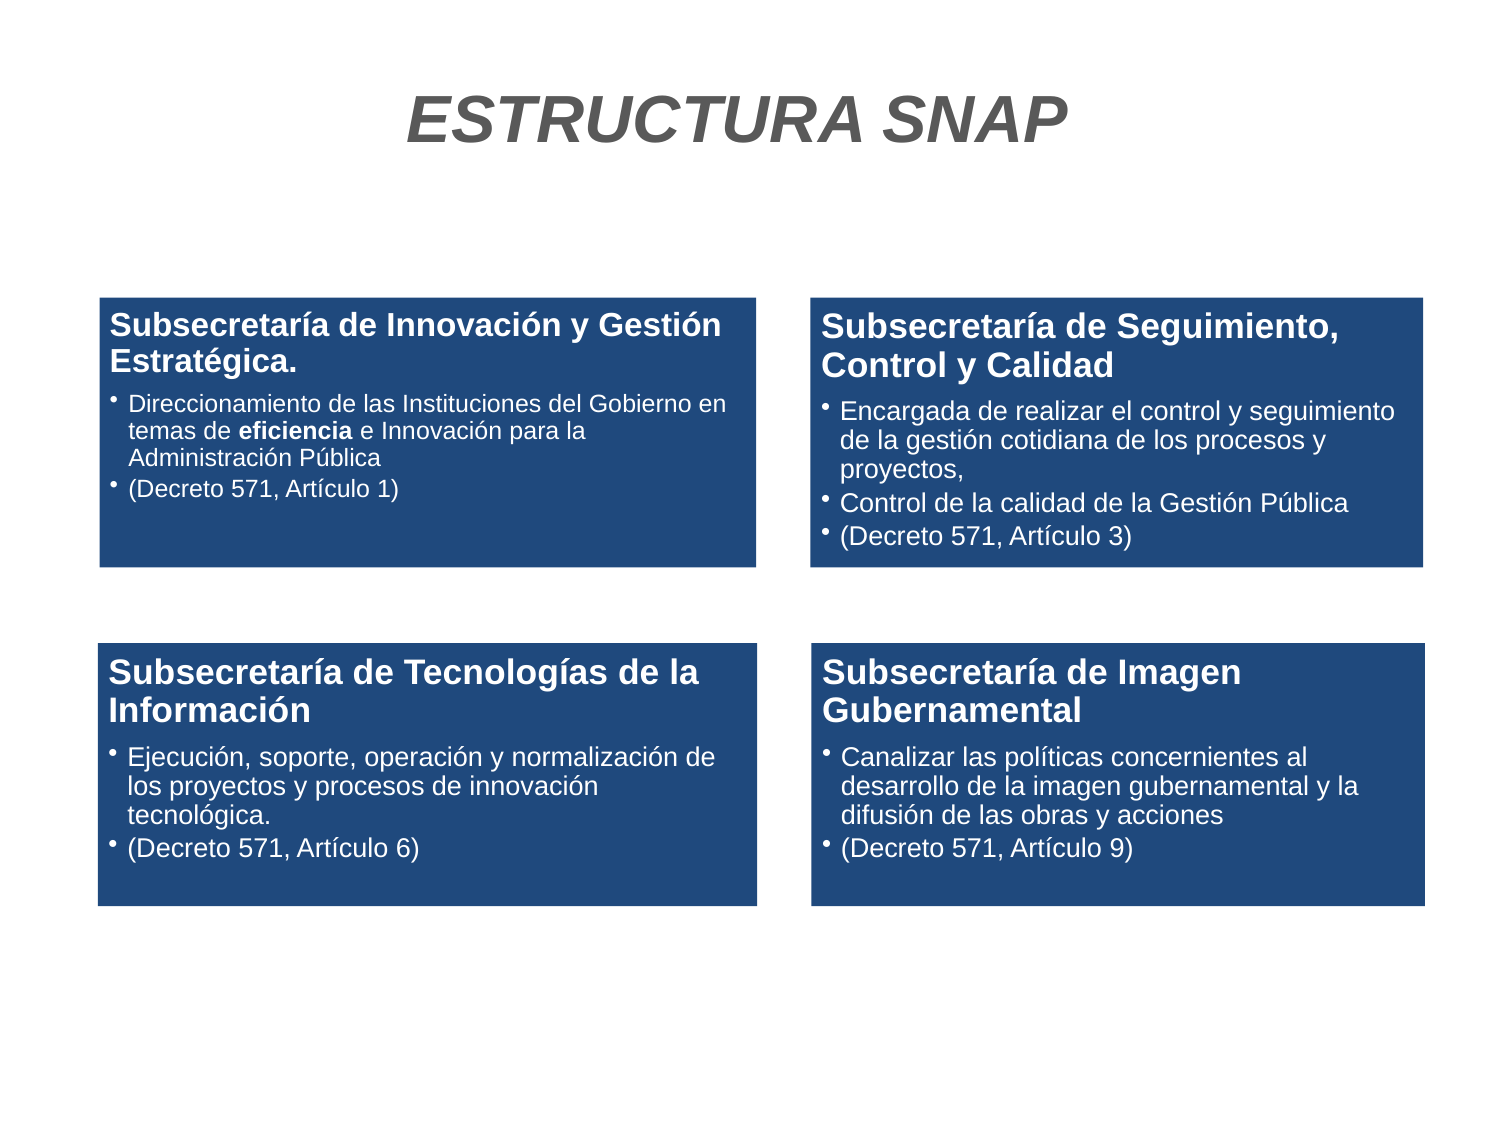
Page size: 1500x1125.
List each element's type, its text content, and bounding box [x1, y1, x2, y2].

text_box ESTRUCTURA SNAP [212, 68, 1263, 125]
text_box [97, 127, 1426, 907]
